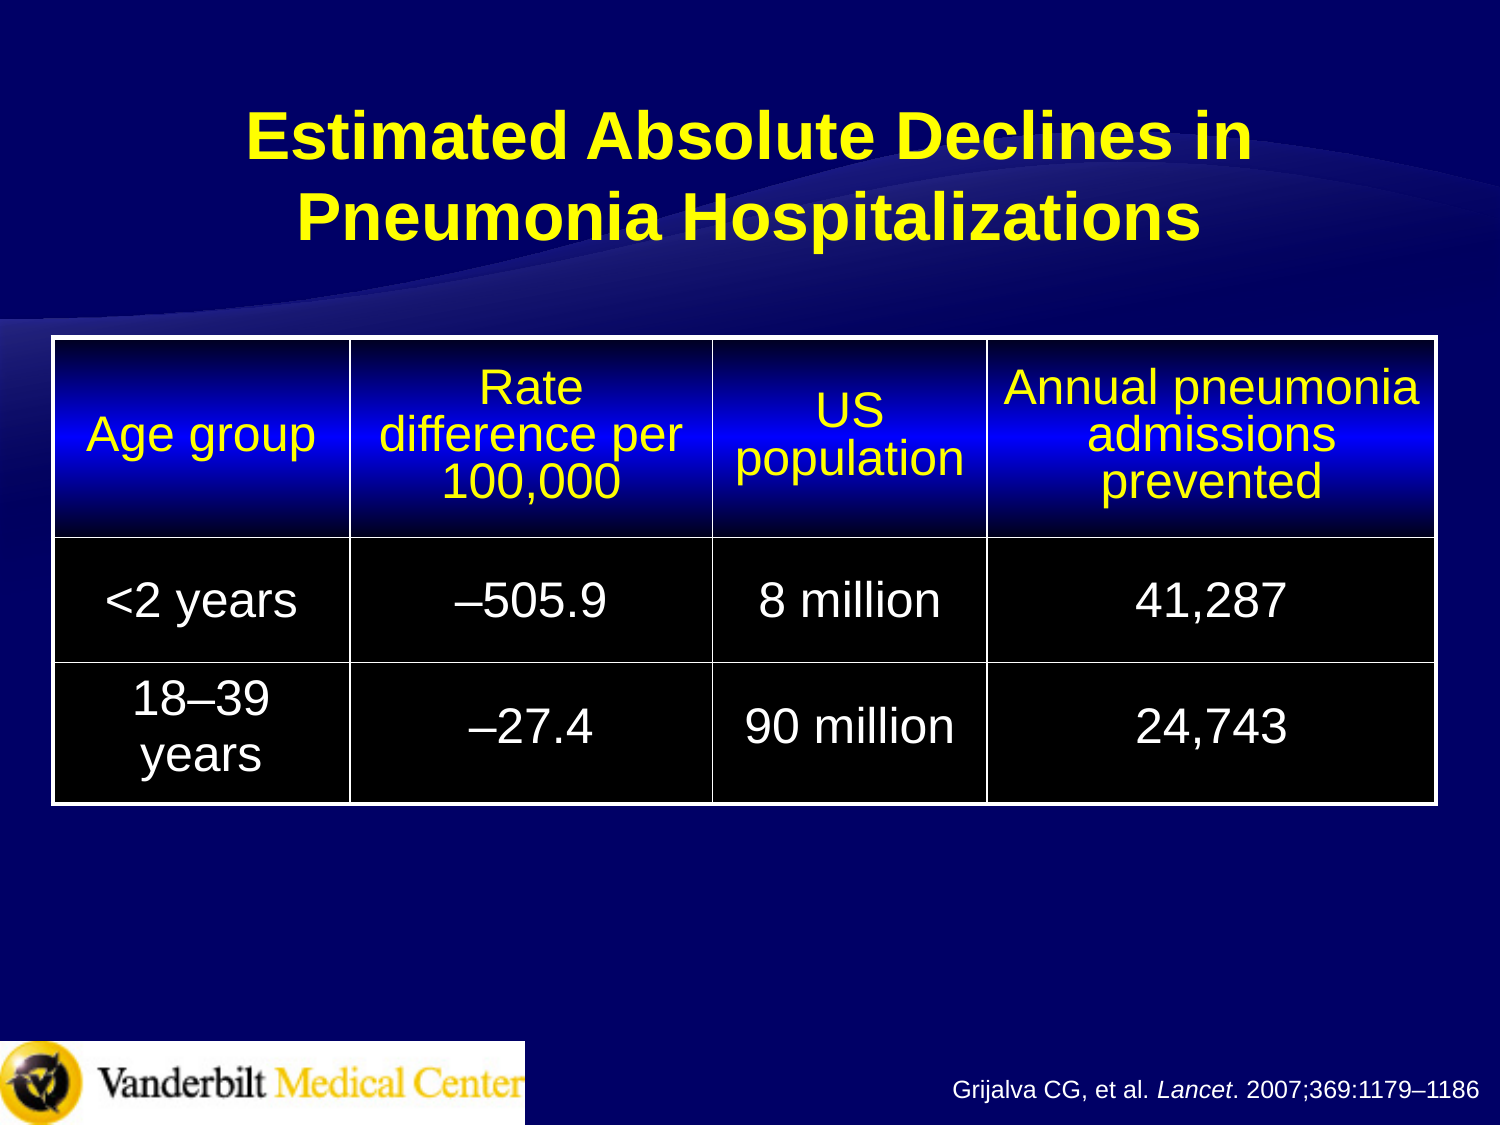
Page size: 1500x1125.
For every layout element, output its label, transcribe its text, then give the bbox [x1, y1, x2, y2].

table_header US population [713, 340, 986, 537]
table_cell –505.9 [351, 538, 712, 662]
text_box Grijalva CG, et al. Lancet. 2007;369:1179–1186 [537, 1070, 1488, 1112]
table_cell 24,743 [988, 663, 1434, 802]
table_header Age group [55, 340, 349, 537]
table_cell <2 years [55, 538, 349, 662]
table_header Rate difference per 100,000 [351, 340, 712, 537]
table_cell 90 million [713, 663, 986, 802]
picture [0, 1041, 525, 1125]
table_cell 8 million [713, 538, 986, 662]
table_cell 18–39 years [55, 663, 349, 802]
table_header Annual pneumonia admissions prevented [988, 340, 1434, 537]
title Estimated Absolute Declines in Pneumonia Hospitalizations [75, 87, 1425, 338]
table_cell 41,287 [988, 538, 1434, 662]
table_cell –27.4 [351, 663, 712, 802]
